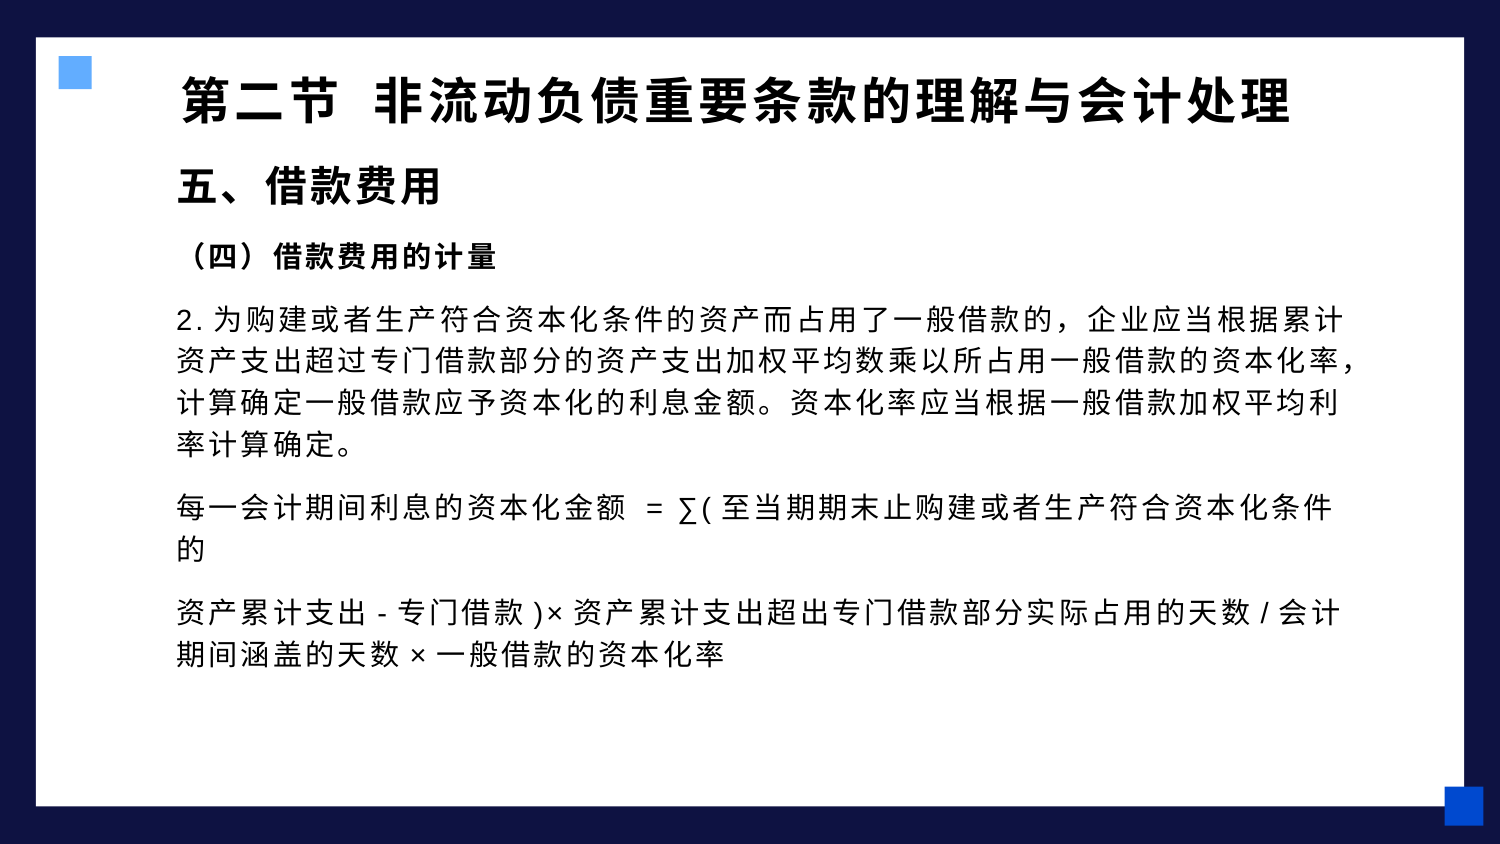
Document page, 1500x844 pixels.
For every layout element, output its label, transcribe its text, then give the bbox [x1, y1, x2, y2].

list 五、借款费用 （四）借款费用的计量 2.为购建或者生产符合资本化条件的资产而占用了一般借款的，企业应当根据累计资产支出超过专门借款部分的资产支出加权平均数乘以所占用一般借款的资本化率，计算确定一般借款应予资本化的利息金额。资本化率应当根据一般借款加权平均利率计算确定。 每一会计期间利息的资本化金额 = ∑(至当期期末止购建或者生产符合资本化条件的 资产累计支出-专门借款)×资产累计支出超出专门借款部分实际占用的天数/会计期间涵盖的天数×一般借款的资本化率 [159, 150, 1378, 575]
title 第二节 非流动负债重要条款的理解与会计处理 [141, 48, 1327, 138]
